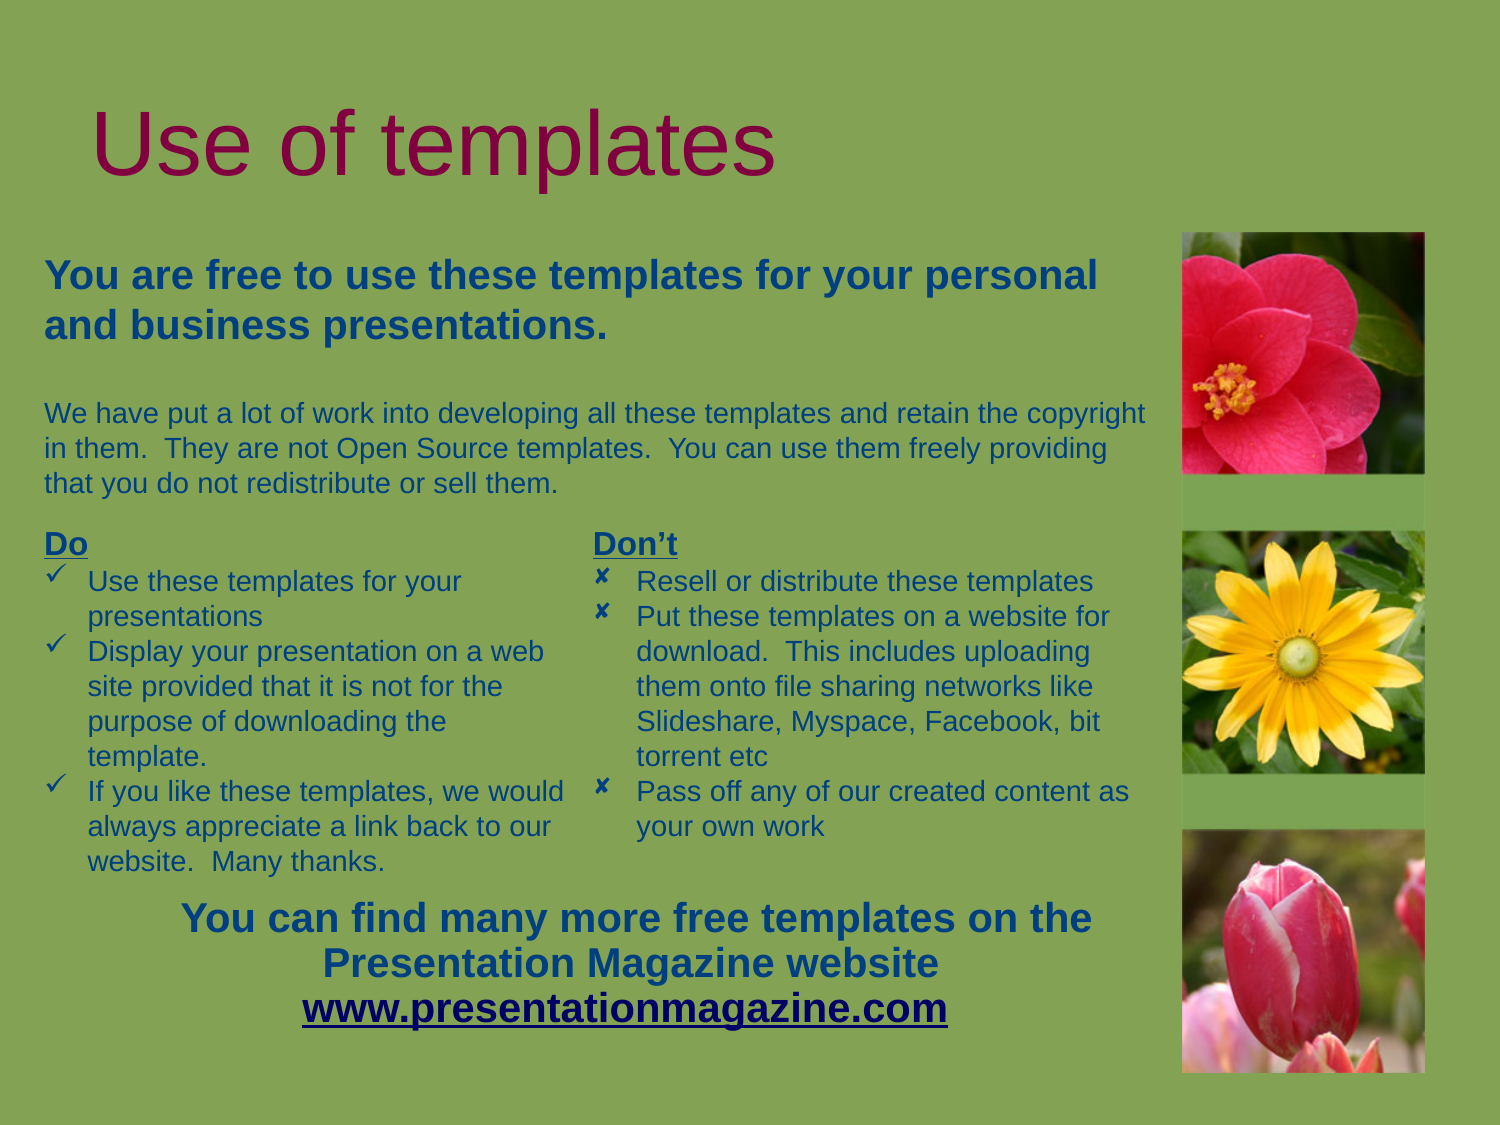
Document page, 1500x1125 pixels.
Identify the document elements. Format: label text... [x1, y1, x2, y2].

text_box You can find many more free templates on the Presentation Magazine website www.presentationmagazine.com [11, 889, 1187, 1040]
text_box [88, 208, 1436, 1083]
text_box We have put a lot of work into developing all these templates and retain the copyright in them. They are not Open Source templates. You can use them freely providing that you do not redistribute or sell them. [29, 387, 1166, 507]
text_box You are free to use these templates for your personal and business presentations. [29, 240, 1170, 355]
text_box Do Use these templates for your presentations Display your presentation on a web site provided that it is not for the purpose of downloading the template. If you like these templates, we would always appreciate a link back to our website. Many thanks. [29, 515, 589, 889]
text_box Don’t Resell or distribute these templates Put these templates on a website for download. This includes uploading them onto file sharing networks like Slideshare, Myspace, Facebook, bit torrent etc Pass off any of our created content as your own work [578, 515, 1176, 850]
title Use of templates [75, 45, 1425, 233]
